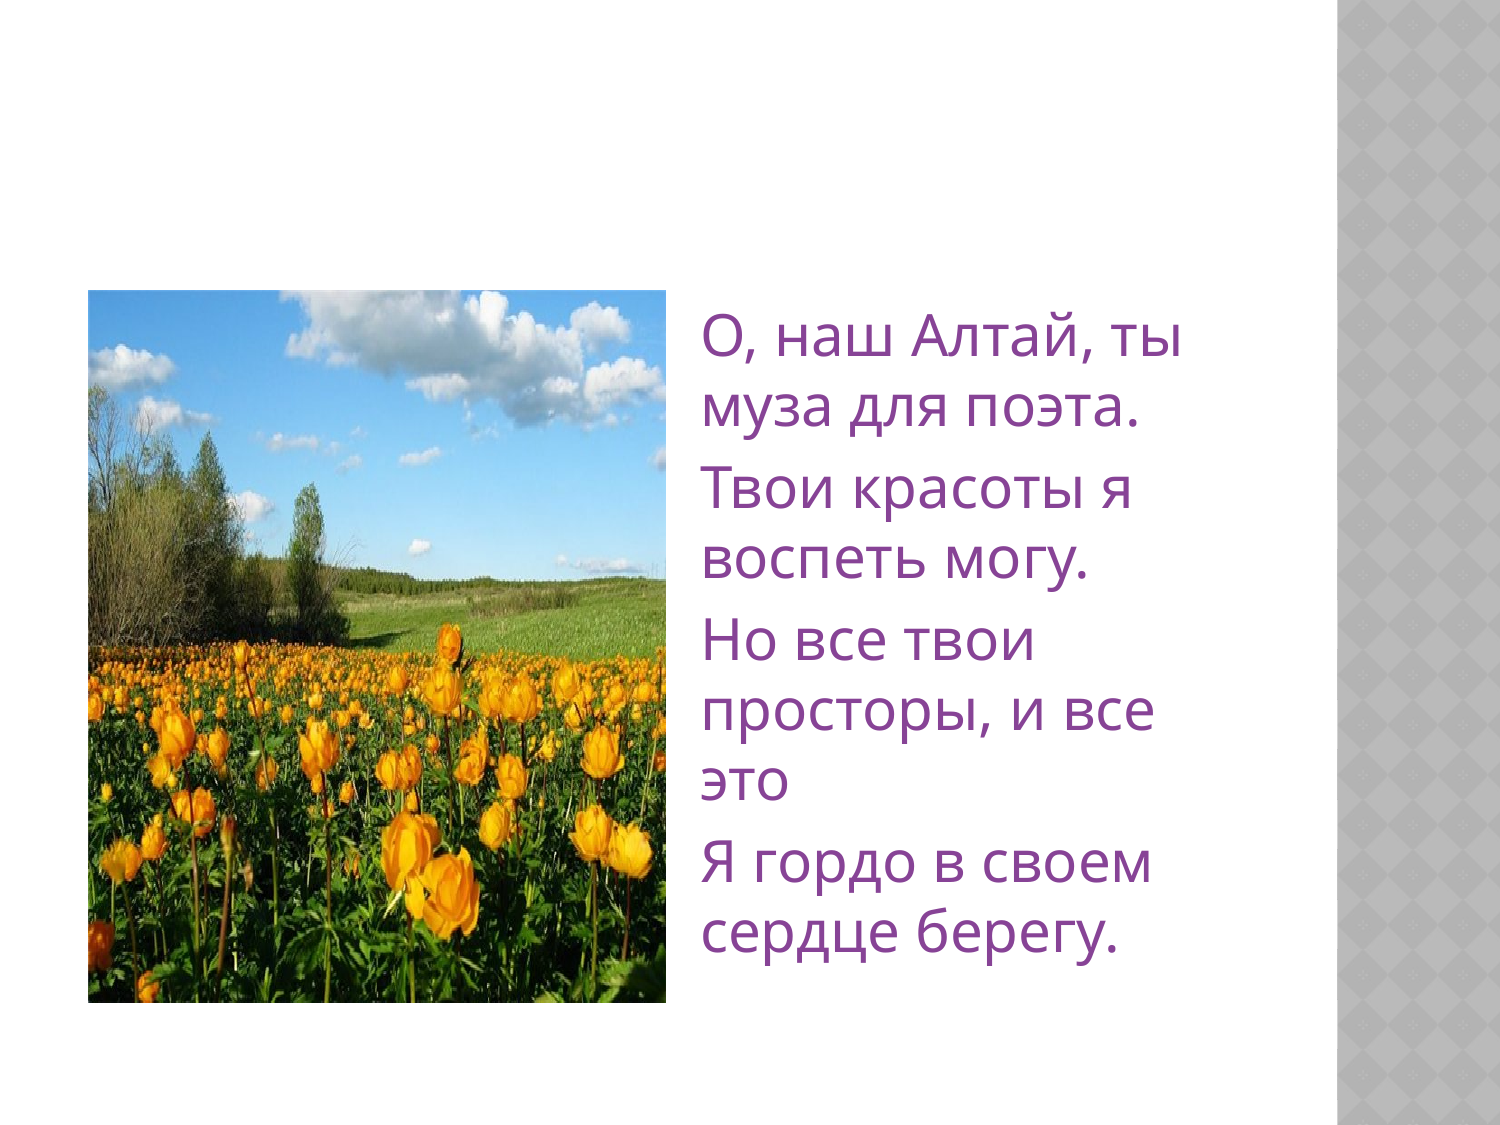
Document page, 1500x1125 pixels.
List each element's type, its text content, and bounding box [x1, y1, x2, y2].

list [88, 290, 667, 1003]
list О, наш Алтай, ты муза для поэта. Твои красоты я воспеть могу. Но все твои просторы, и все это Я гордо в своем сердце берегу. [685, 208, 1263, 1005]
